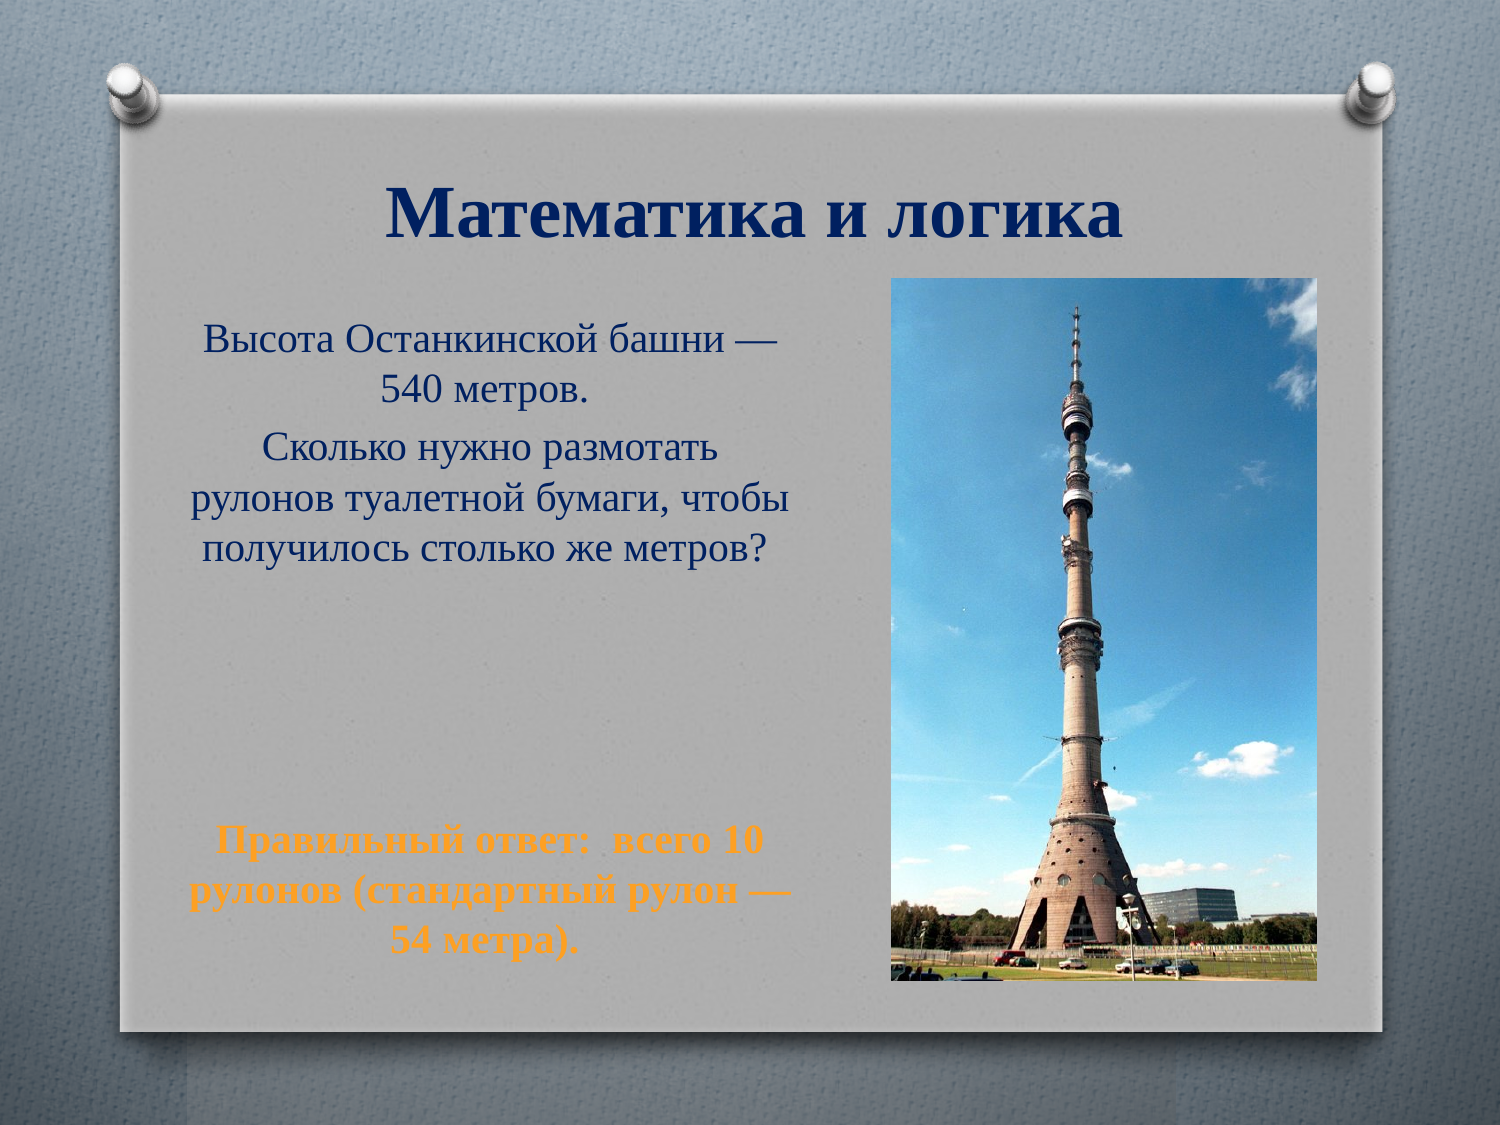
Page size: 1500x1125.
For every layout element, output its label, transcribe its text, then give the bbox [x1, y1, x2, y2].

picture [1317, 35, 1439, 156]
picture [75, 29, 198, 153]
title Математика и логика [242, 208, 1268, 350]
list Высота Останкинской башни — 540 метров. Сколько нужно размотать рулонов туалетной бумаги, чтобы получилось столько же метров? Правильный ответ: всего 10 рулонов (стандартный рулон — 54 метра). [171, 303, 809, 976]
picture [891, 278, 1317, 981]
